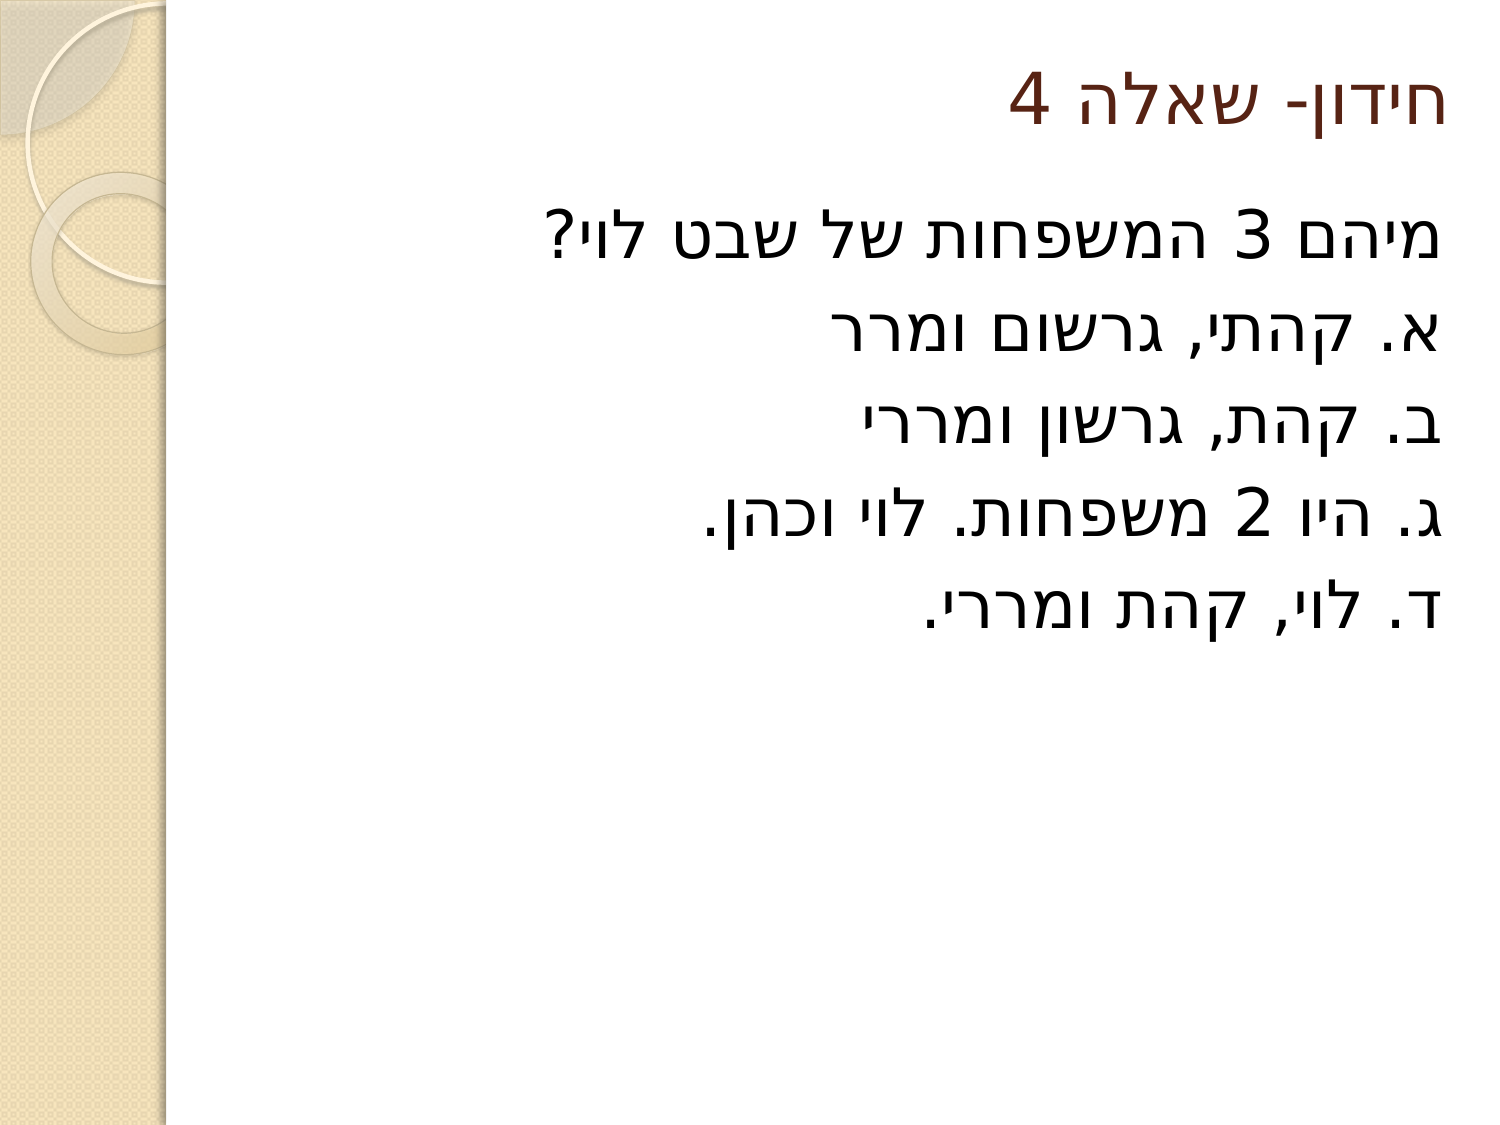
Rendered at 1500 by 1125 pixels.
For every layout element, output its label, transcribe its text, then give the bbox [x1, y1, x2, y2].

list מיהם 3 המשפחות של שבט לוי? א. קהתי, גרשום ומרר ב. קהת, גרשון ומררי ג. היו 2 משפחות. לוי וכהן. ד. לוי, קהת ומררי. [194, 184, 1473, 972]
title חידון- שאלה 4 [235, 45, 1466, 184]
